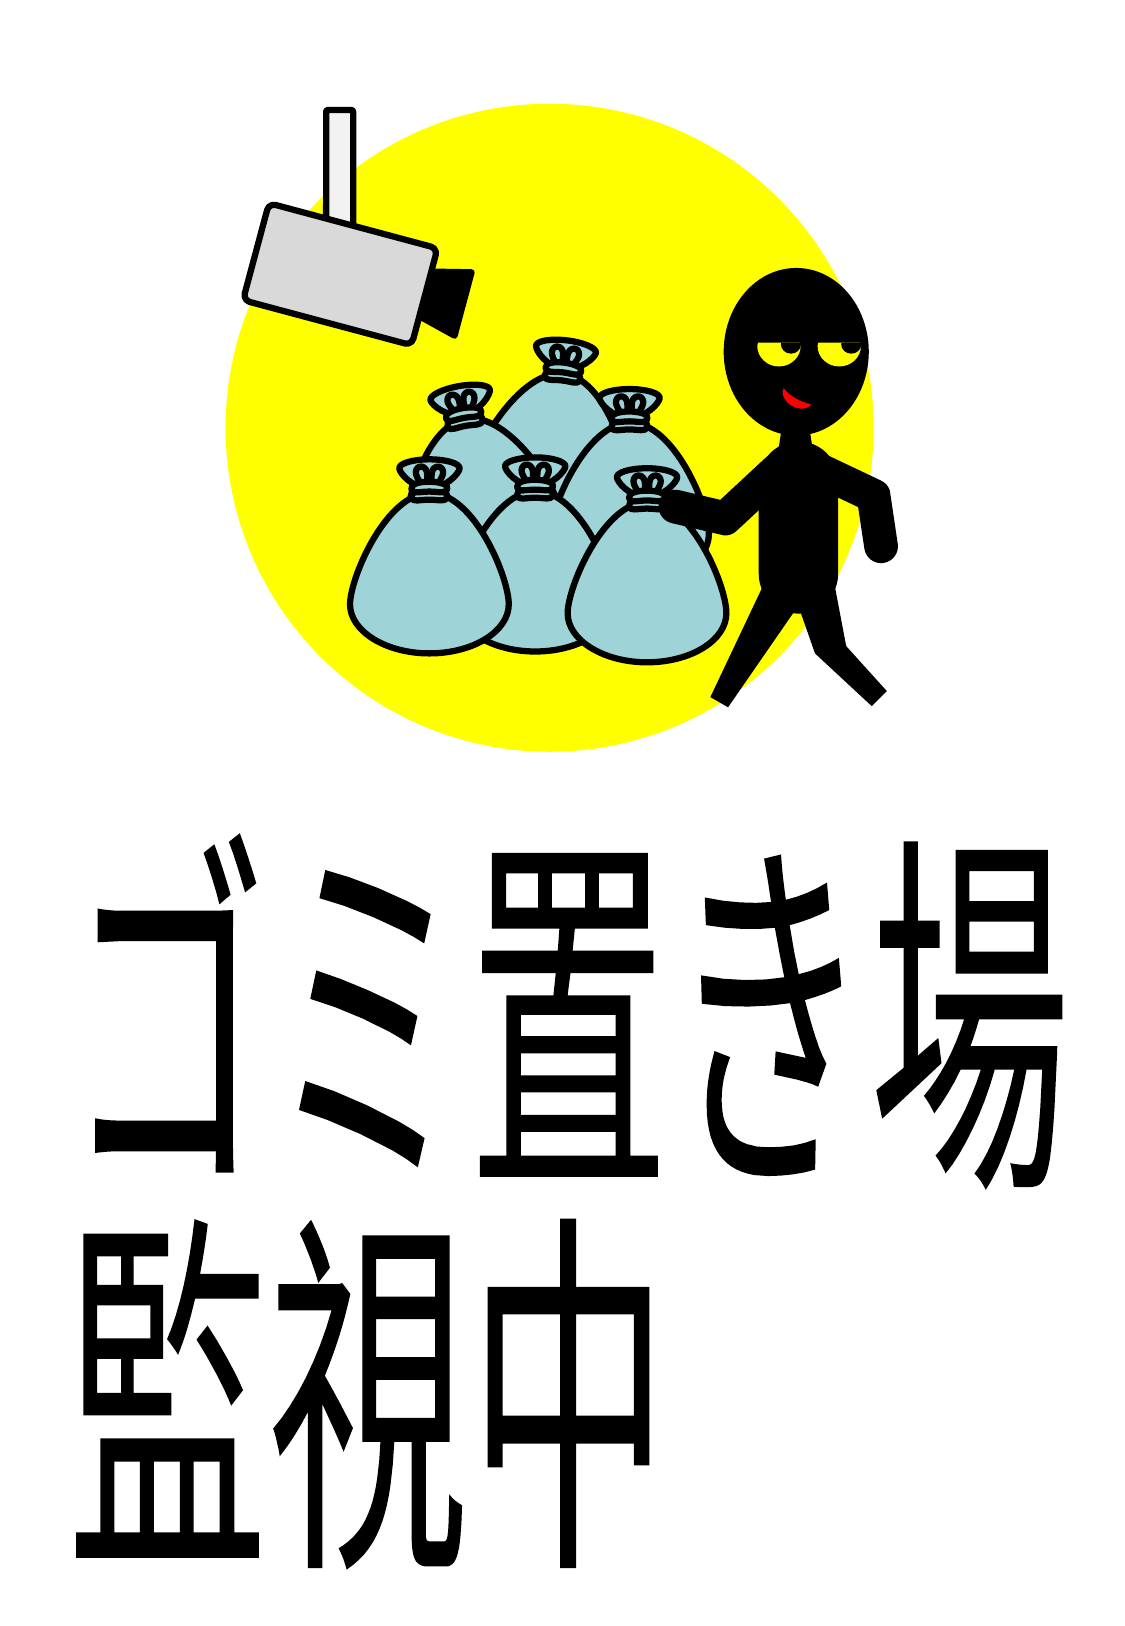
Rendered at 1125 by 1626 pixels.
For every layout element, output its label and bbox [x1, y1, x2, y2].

text_box [225, 103, 914, 752]
